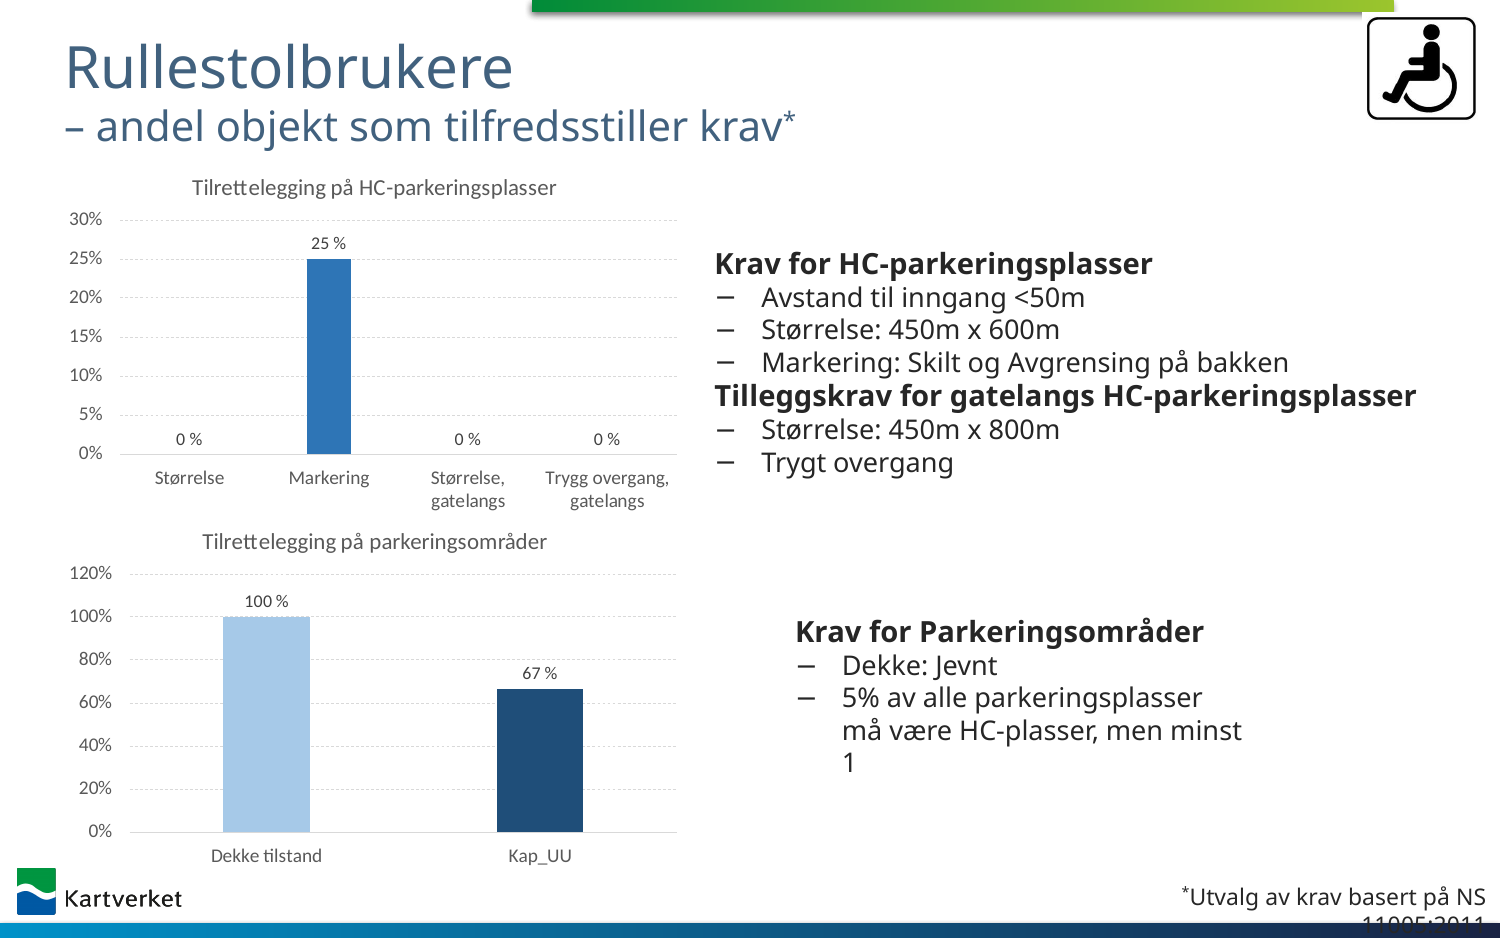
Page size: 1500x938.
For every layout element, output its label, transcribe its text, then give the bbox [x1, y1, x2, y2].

text_box Krav for Parkeringsområder Dekke: Jevnt 5% av alle parkeringsplasser må være HC-plasser, men minst 1 [780, 605, 1261, 786]
picture [62, 520, 688, 874]
text_box Rullestolbrukere – andel objekt som tilfredsstiller krav* [49, 25, 1431, 158]
picture [1362, 12, 1481, 126]
text_box *Utvalg av krav basert på NS 11005:2011 [1068, 873, 1500, 938]
picture [62, 166, 688, 519]
text_box Krav for HC-parkeringsplasser Avstand til inngang <50m Størrelse: 450m x 600m Markering: Skilt og Avgrensing på bakken Tilleggskrav for gatelangs HC-parkeringsplasser Størrelse: 450m x 800m Trygt overgang [699, 237, 1433, 485]
